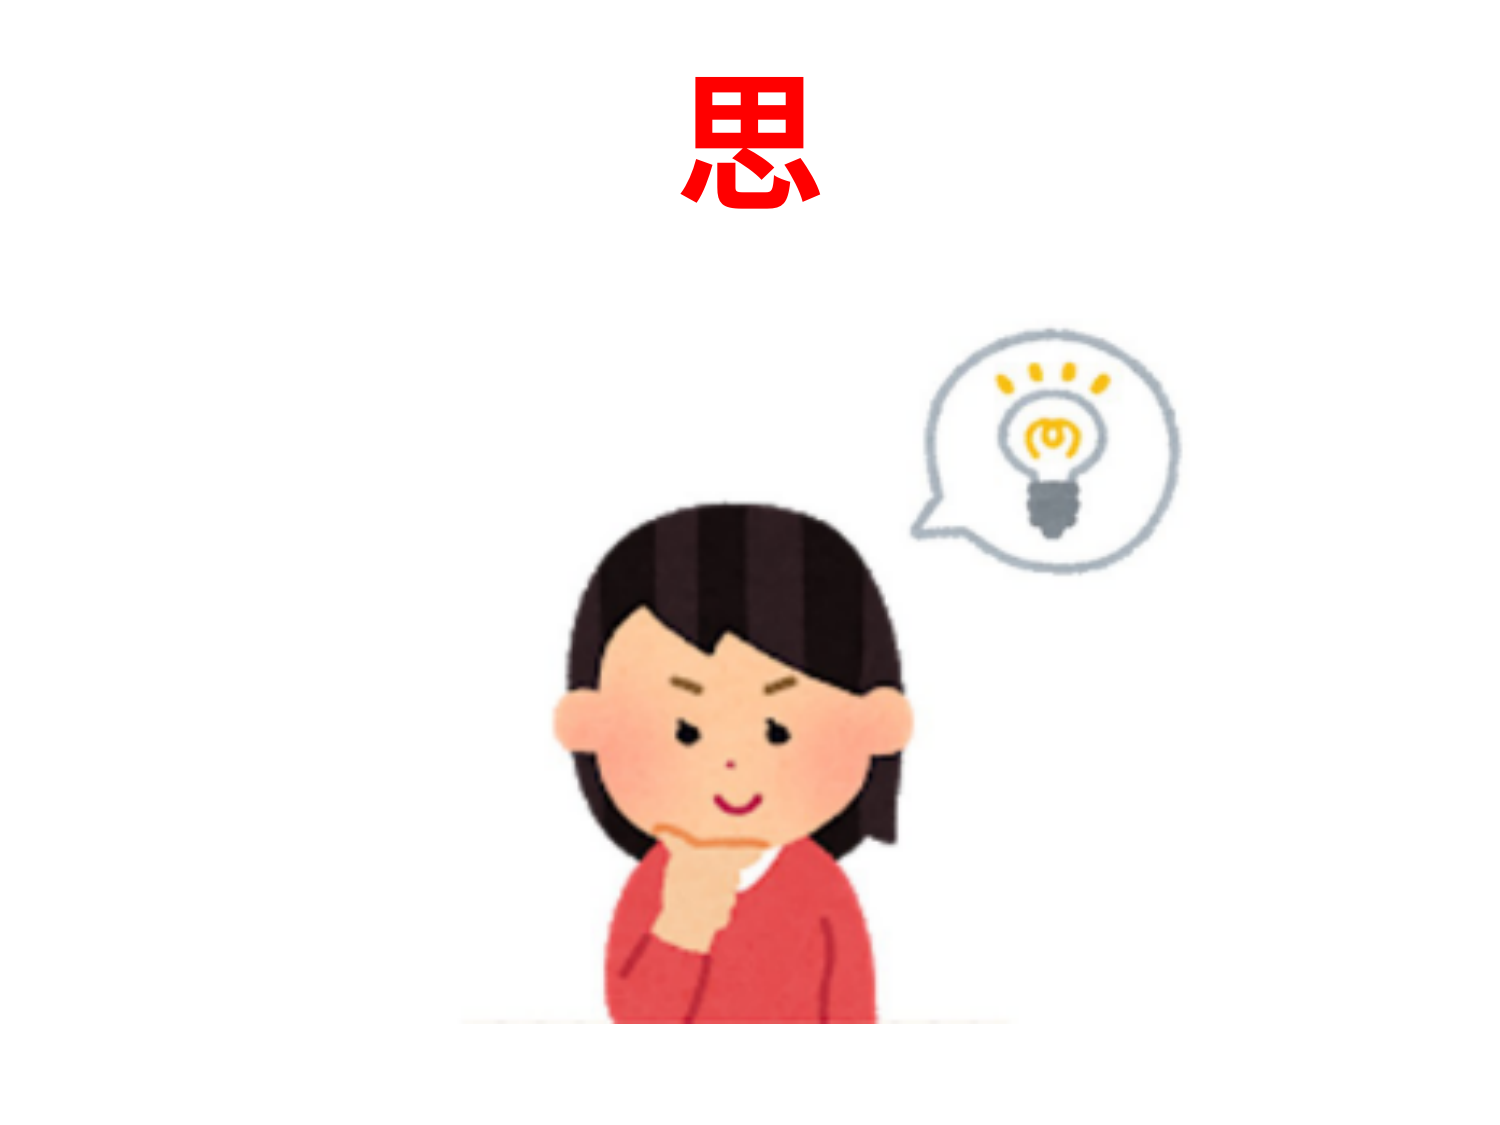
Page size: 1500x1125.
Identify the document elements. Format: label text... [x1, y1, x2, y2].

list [359, 302, 1200, 1024]
title 思 [75, 45, 1425, 233]
